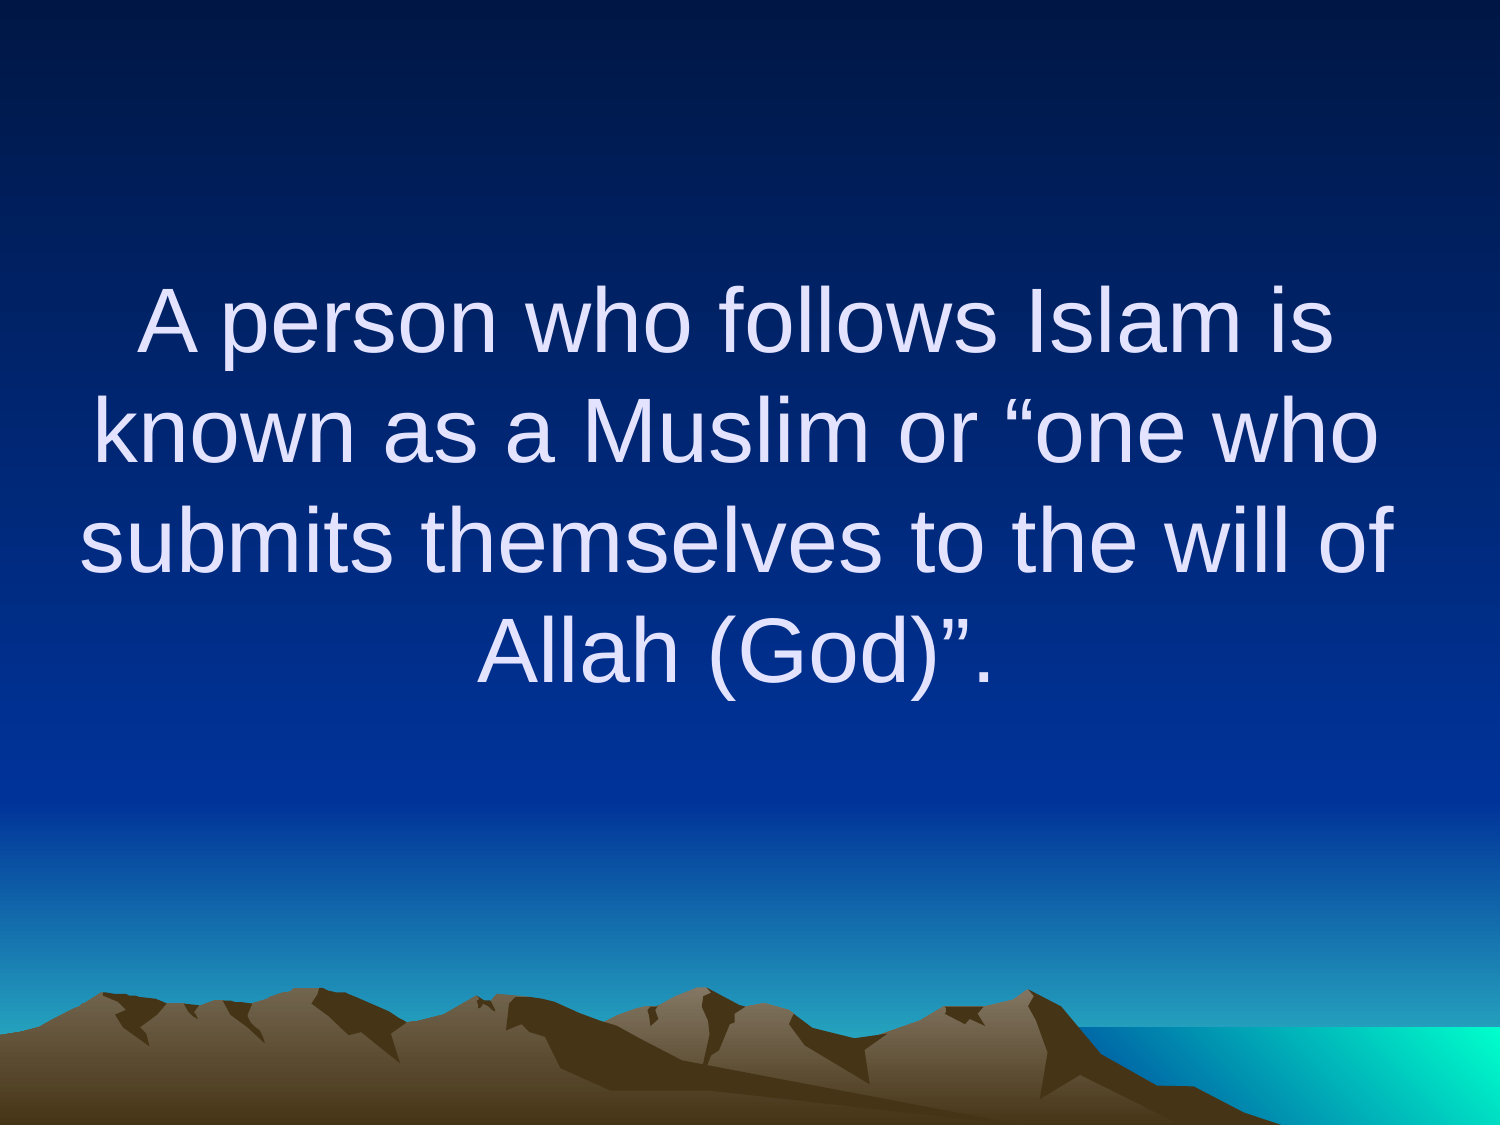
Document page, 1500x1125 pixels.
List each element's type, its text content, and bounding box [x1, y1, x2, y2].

title A person who follows Islam is known as a Muslim or “one who submits themselves to the will of Allah (God)”. [62, 187, 1413, 776]
